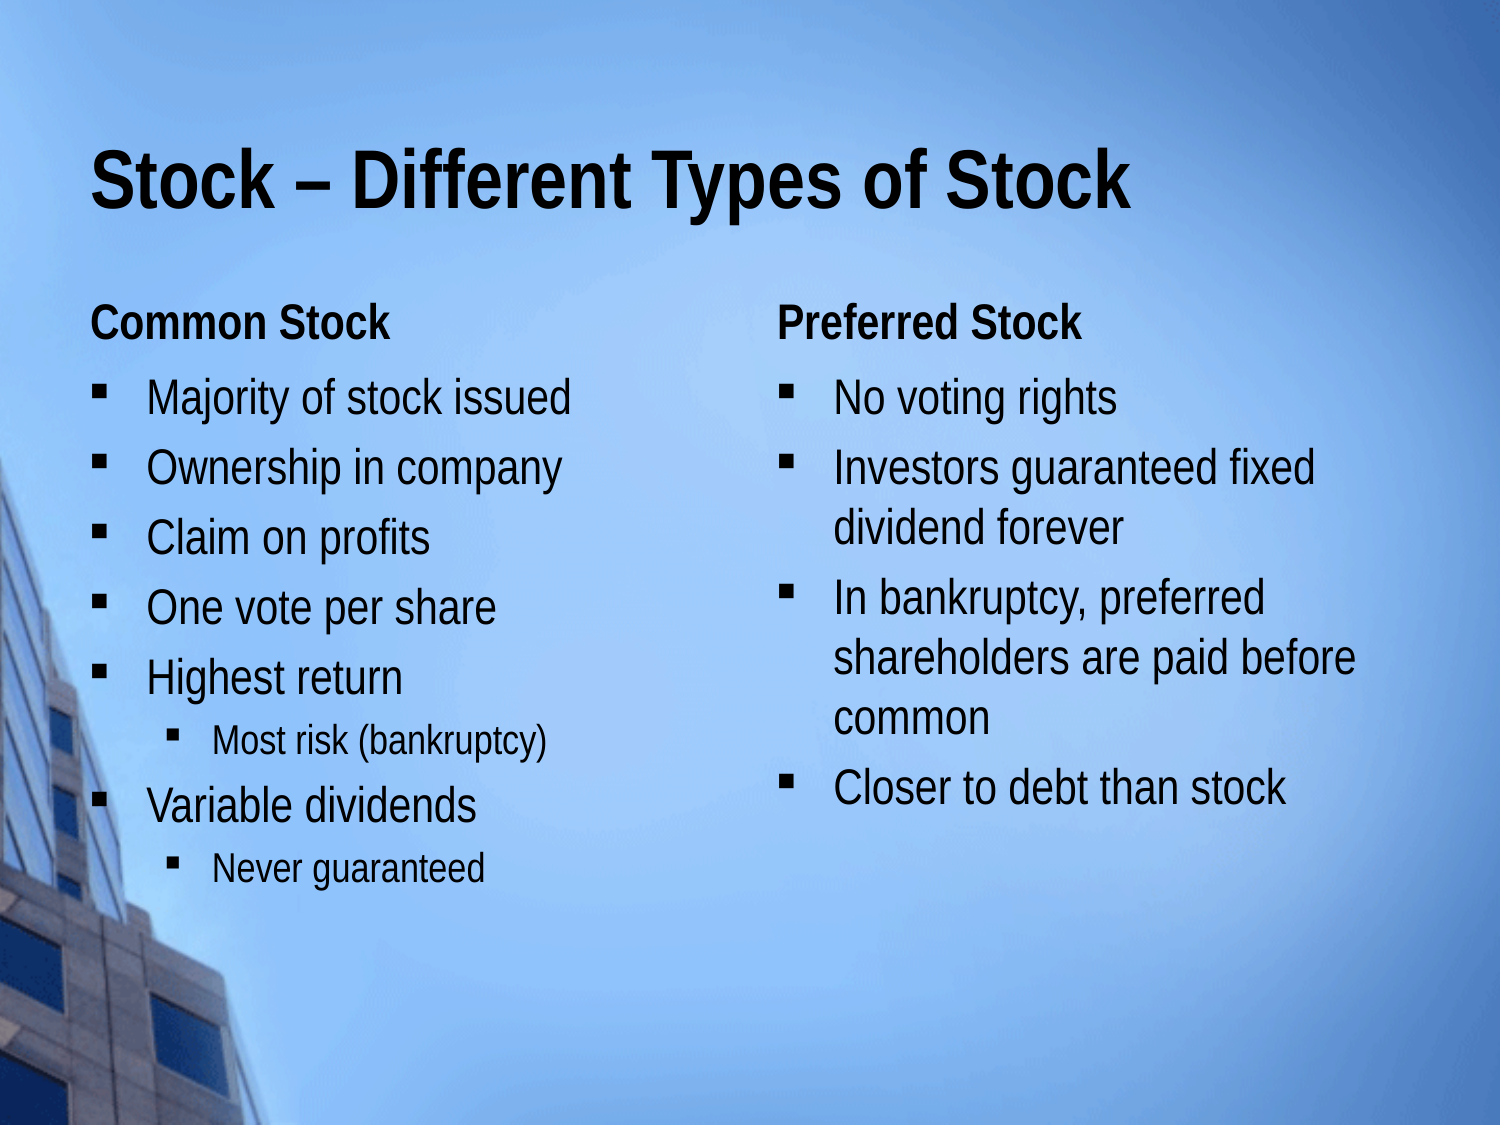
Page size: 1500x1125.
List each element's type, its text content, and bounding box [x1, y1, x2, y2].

list Common Stock [74, 251, 738, 356]
list Preferred Stock [761, 251, 1426, 356]
list Majority of stock issued Ownership in company Claim on profits One vote per share Highest return Most risk (bankruptcy) Variable dividends Never guaranteed [74, 356, 738, 1006]
title Stock – Different Types of Stock [74, 44, 1426, 233]
list No voting rights Investors guaranteed fixed dividend forever In bankruptcy, preferred shareholders are paid before common Closer to debt than stock [761, 356, 1426, 1006]
picture [0, 0, 1500, 1125]
